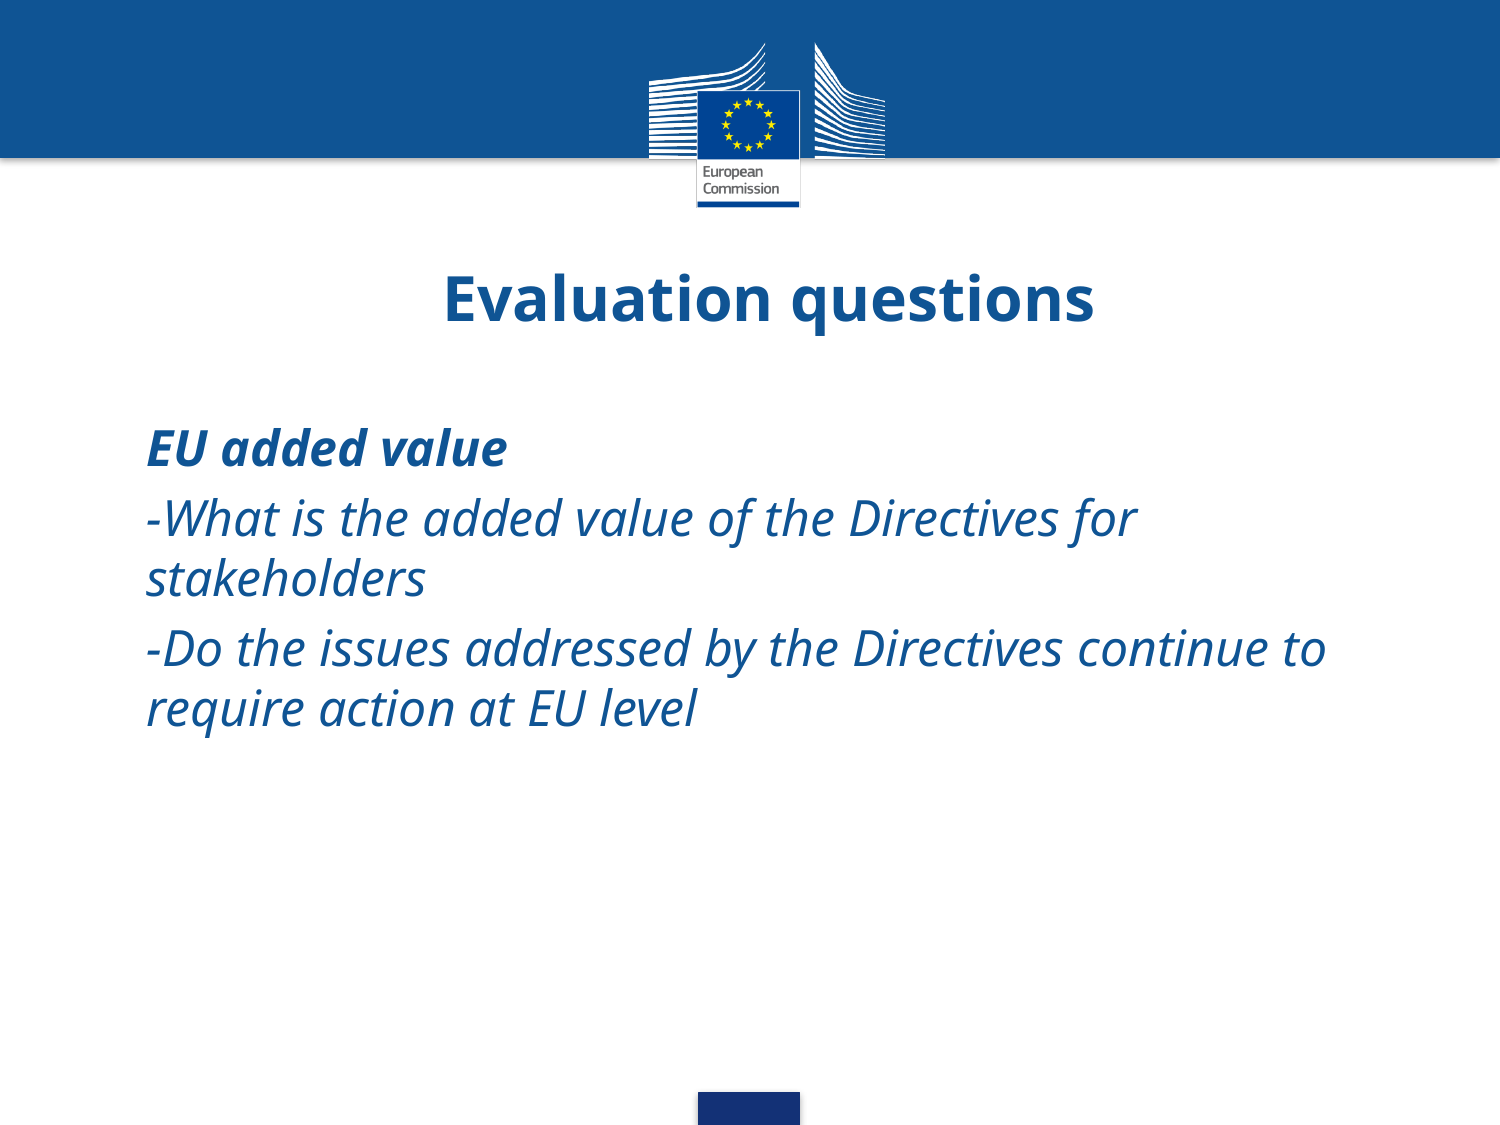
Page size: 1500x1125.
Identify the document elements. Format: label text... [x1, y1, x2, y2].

title Evaluation questions [64, 219, 1415, 374]
picture [649, 42, 885, 208]
list EU added value -What is the added value of the Directives for stakeholders -Do the issues addressed by the Directives continue to require action at EU level [75, 408, 1425, 988]
